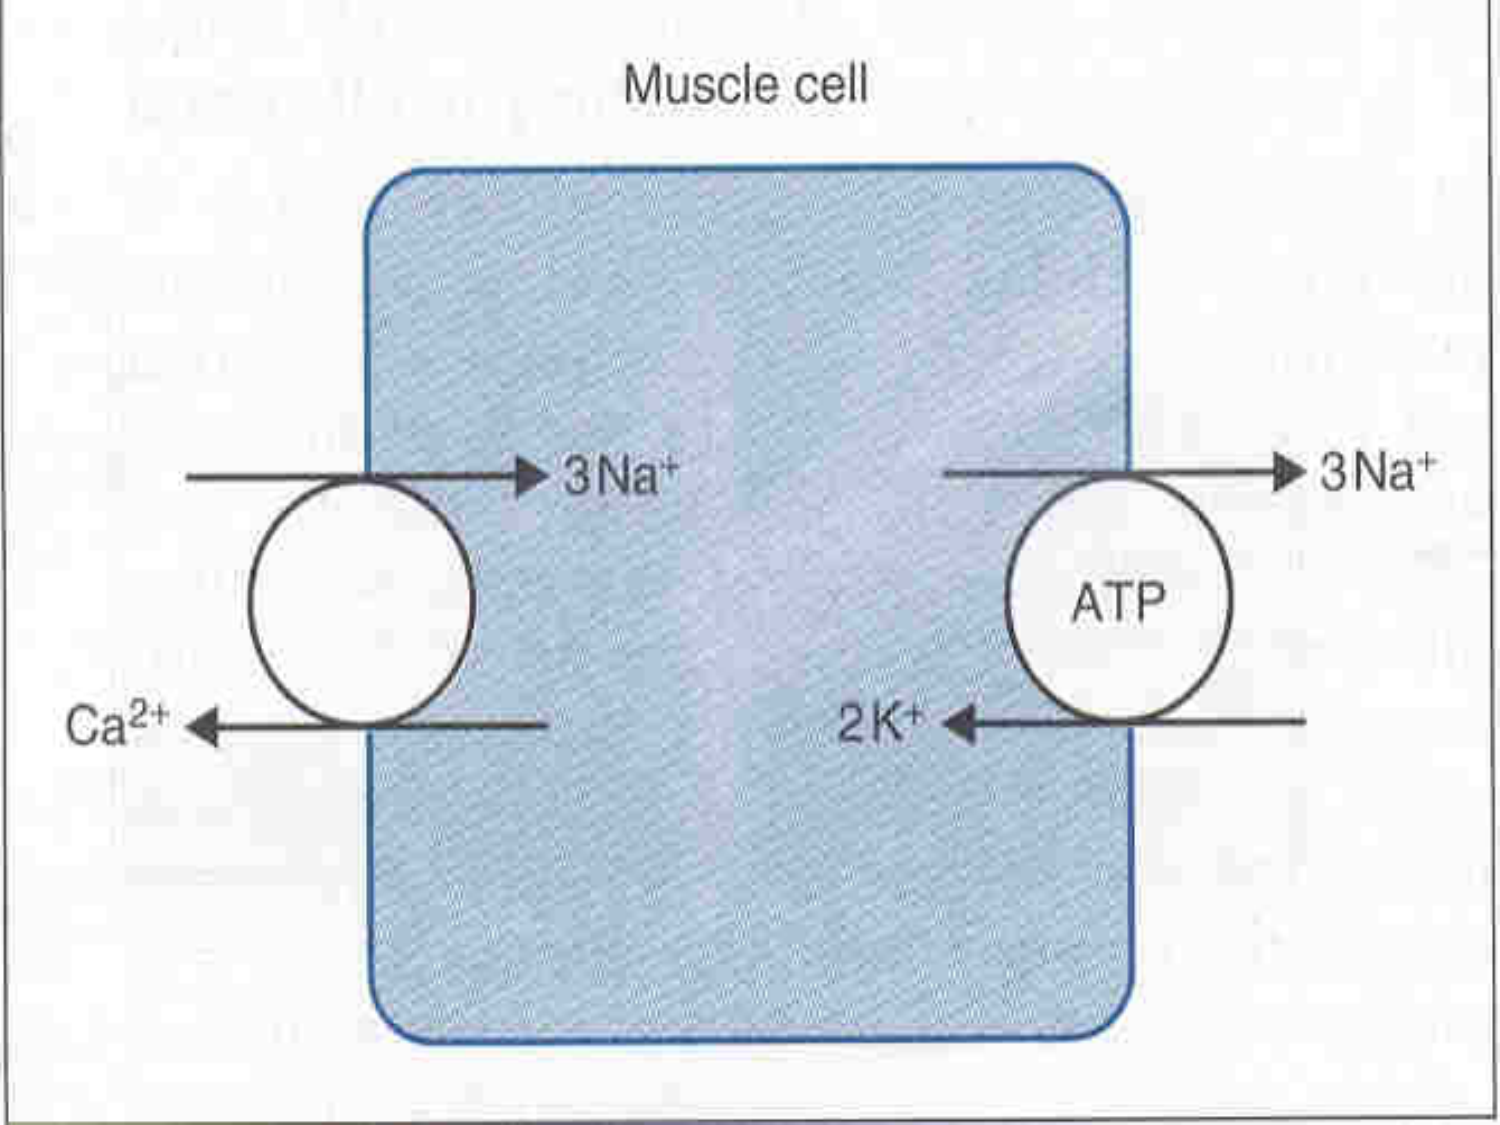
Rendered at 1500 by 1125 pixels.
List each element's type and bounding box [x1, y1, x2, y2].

list [0, 0, 1500, 1125]
